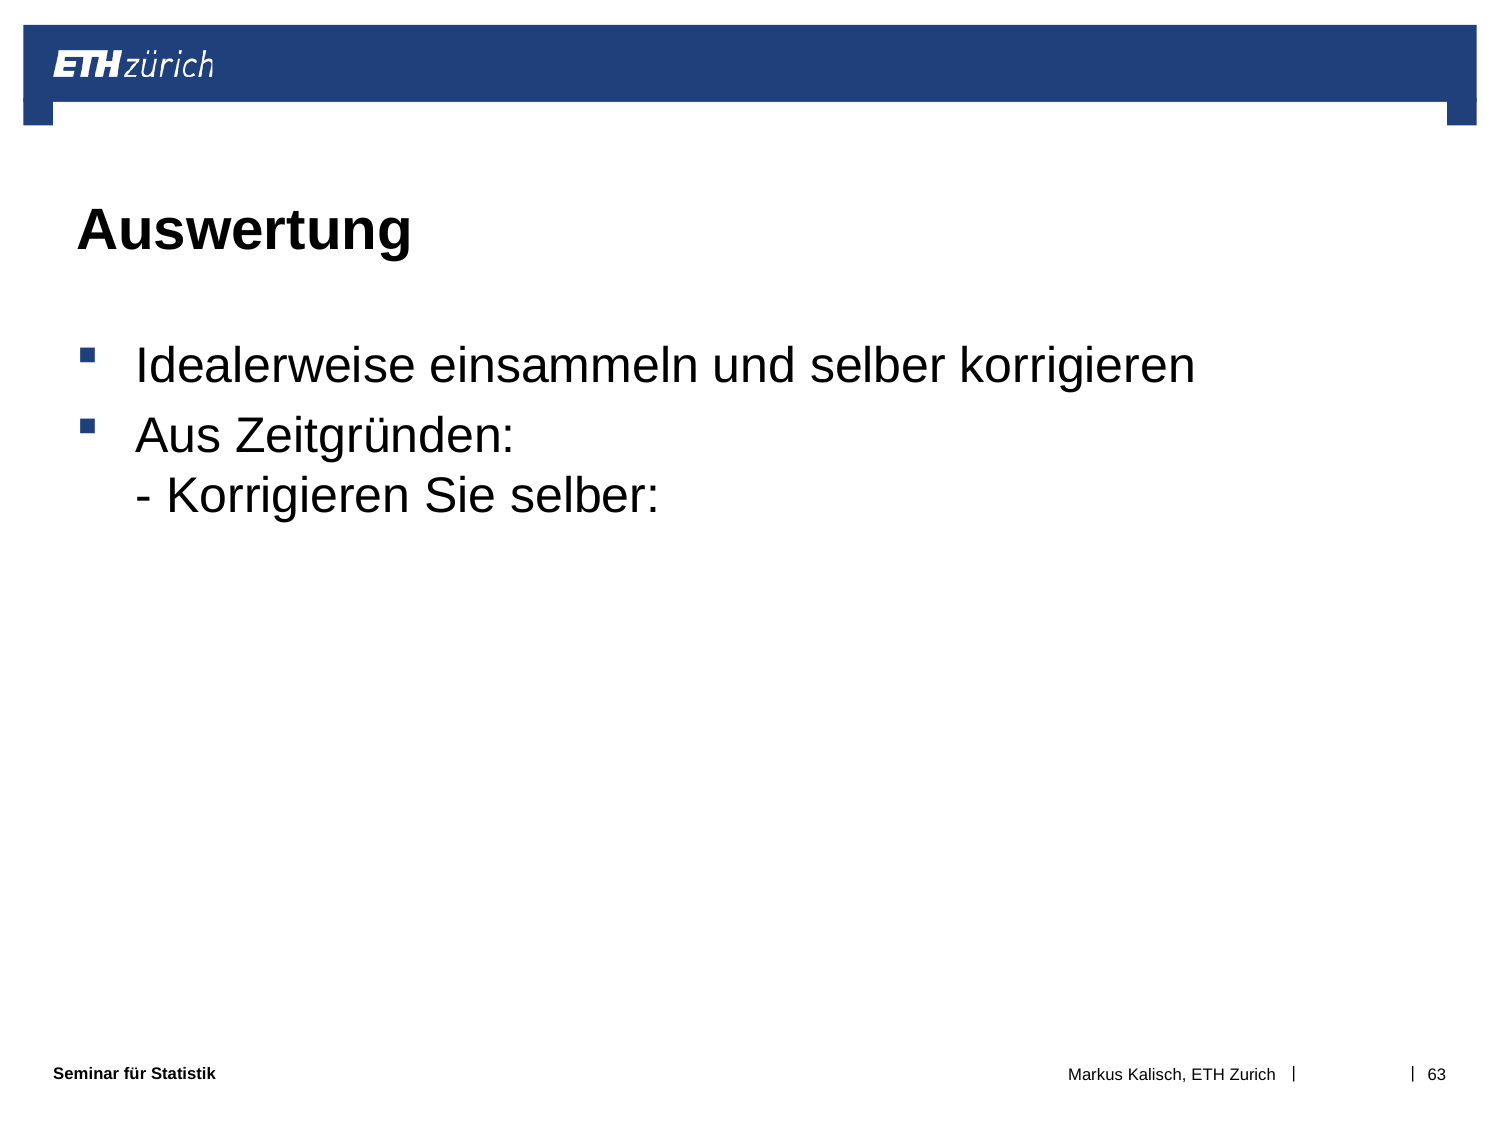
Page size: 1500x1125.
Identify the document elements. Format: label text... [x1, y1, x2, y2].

footer Markus Kalisch, ETH Zurich [750, 1034, 1277, 1112]
list Idealerweise einsammeln und selber korrigieren Aus Zeitgründen: - Korrigieren Sie selber: [53, 332, 1447, 1023]
title Auswertung [53, 101, 1447, 262]
slide_number 63 [1415, 1034, 1459, 1112]
